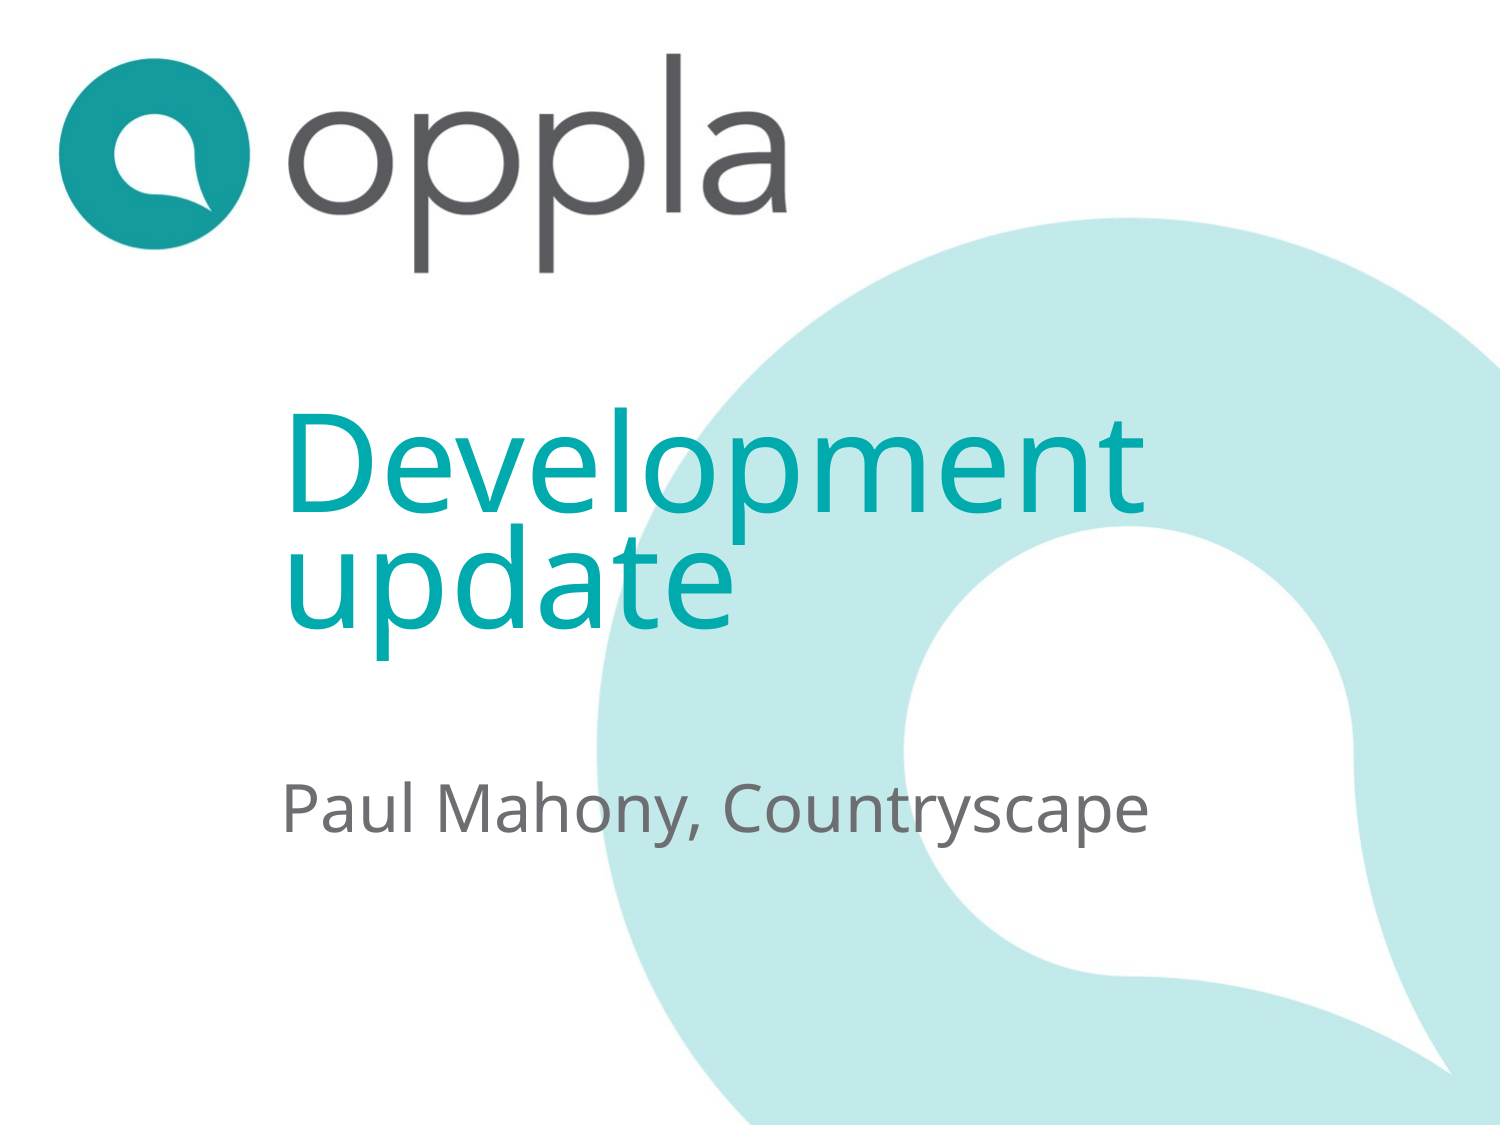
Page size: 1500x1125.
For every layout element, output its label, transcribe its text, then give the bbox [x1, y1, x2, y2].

title Development update [265, 412, 1447, 709]
subtitle Paul Mahony, Countryscape [265, 767, 1447, 1004]
picture [0, 0, 1500, 1125]
